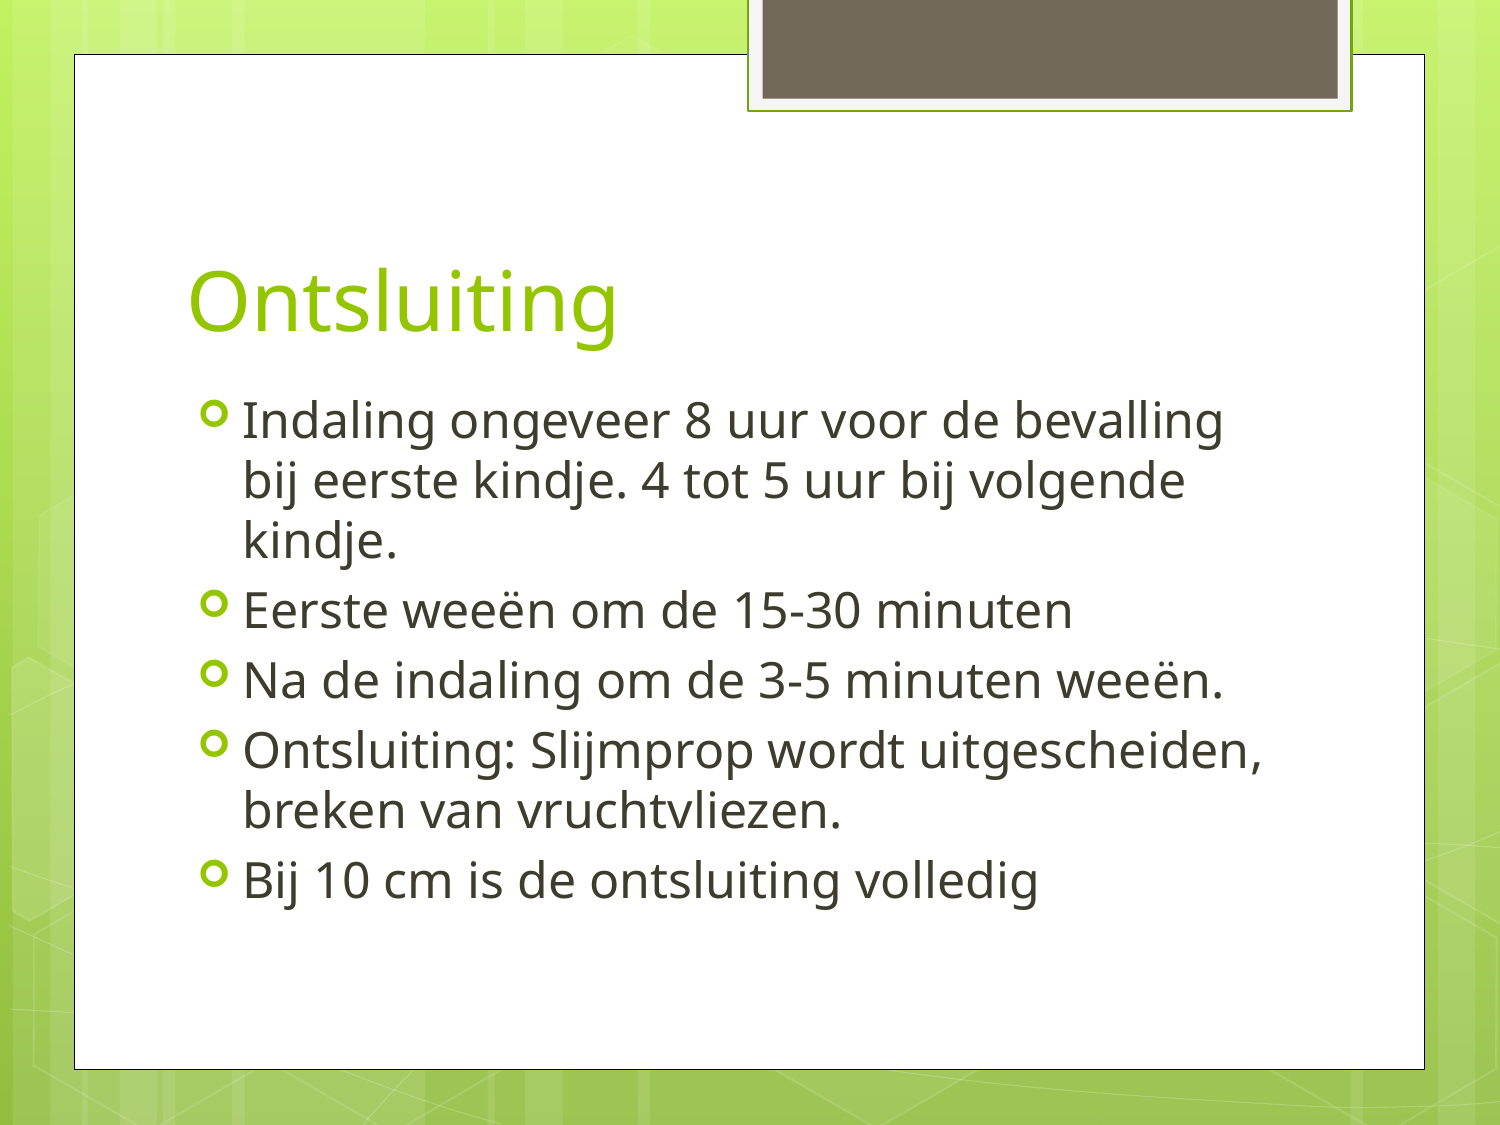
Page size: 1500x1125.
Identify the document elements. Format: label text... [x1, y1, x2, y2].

title Ontsluiting [171, 168, 1324, 357]
list Indaling ongeveer 8 uur voor de bevalling bij eerste kindje. 4 tot 5 uur bij volgende kindje. Eerste weeën om de 15-30 minuten Na de indaling om de 3-5 minuten weeën. Ontsluiting: Slijmprop wordt uitgescheiden, breken van vruchtvliezen. Bij 10 cm is de ontsluiting volledig [171, 381, 1283, 957]
